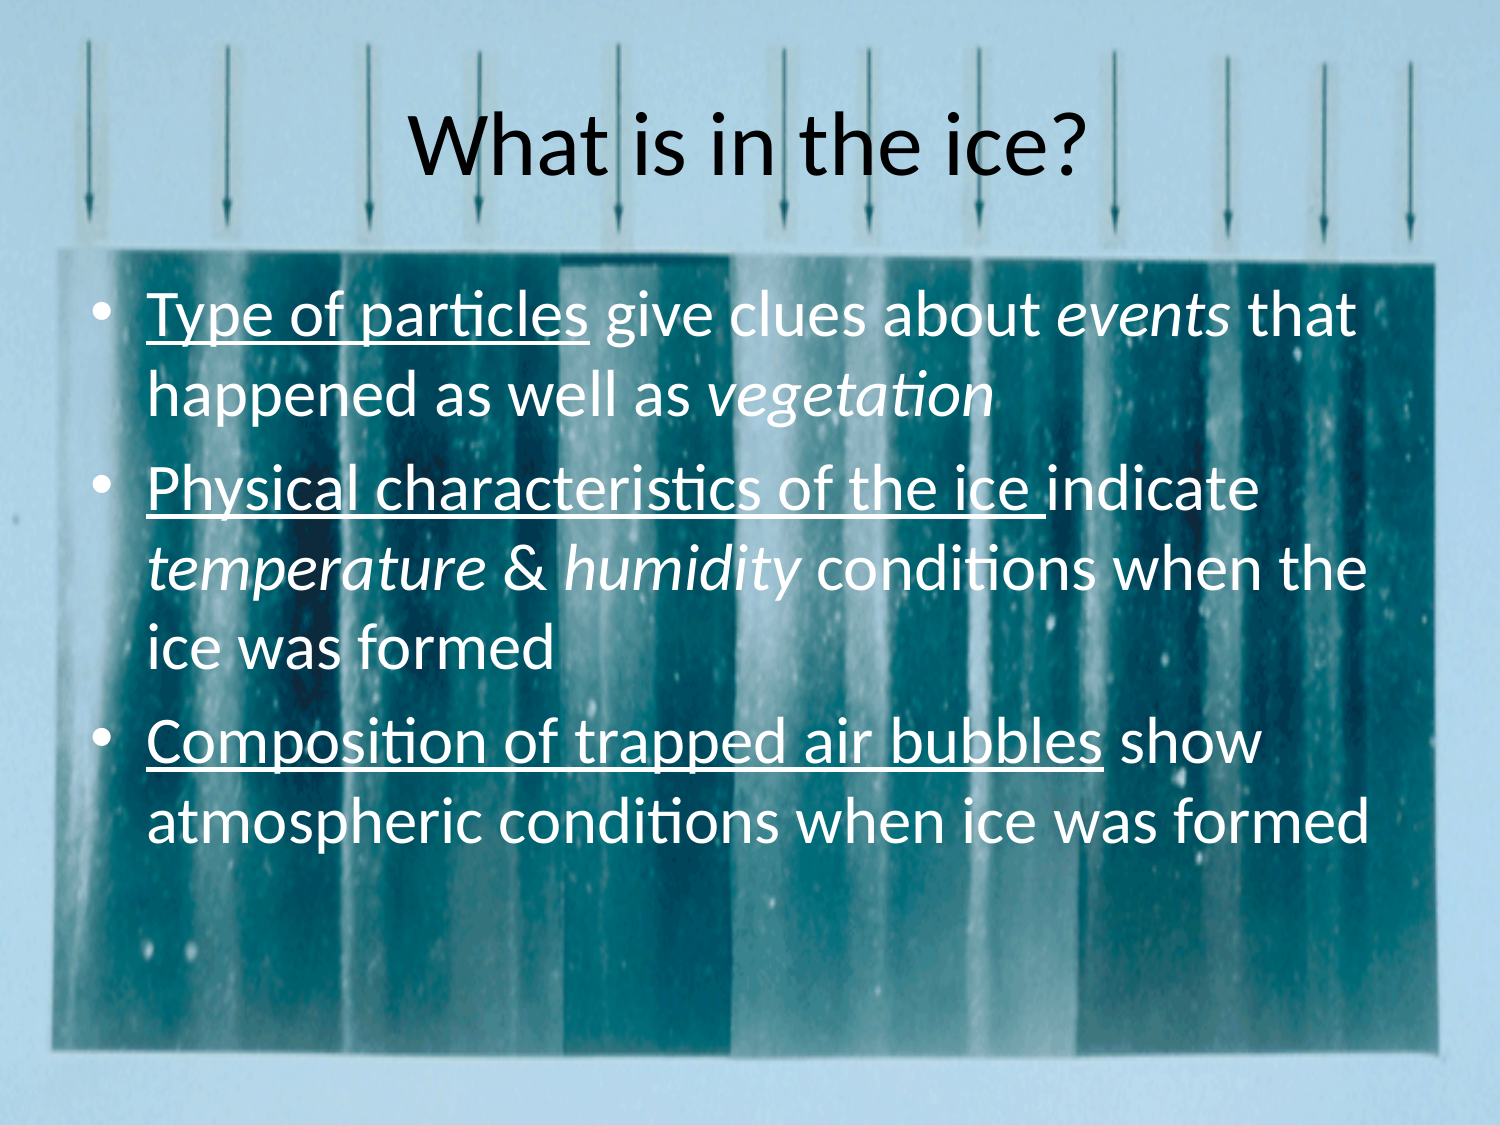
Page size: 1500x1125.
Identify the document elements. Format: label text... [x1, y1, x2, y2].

title What is in the ice? [75, 45, 1425, 233]
list Type of particles give clues about events that happened as well as vegetation Physical characteristics of the ice indicate temperature & humidity conditions when the ice was formed Composition of trapped air bubbles show atmospheric conditions when ice was formed [75, 262, 1425, 1005]
picture [0, 0, 1500, 1125]
